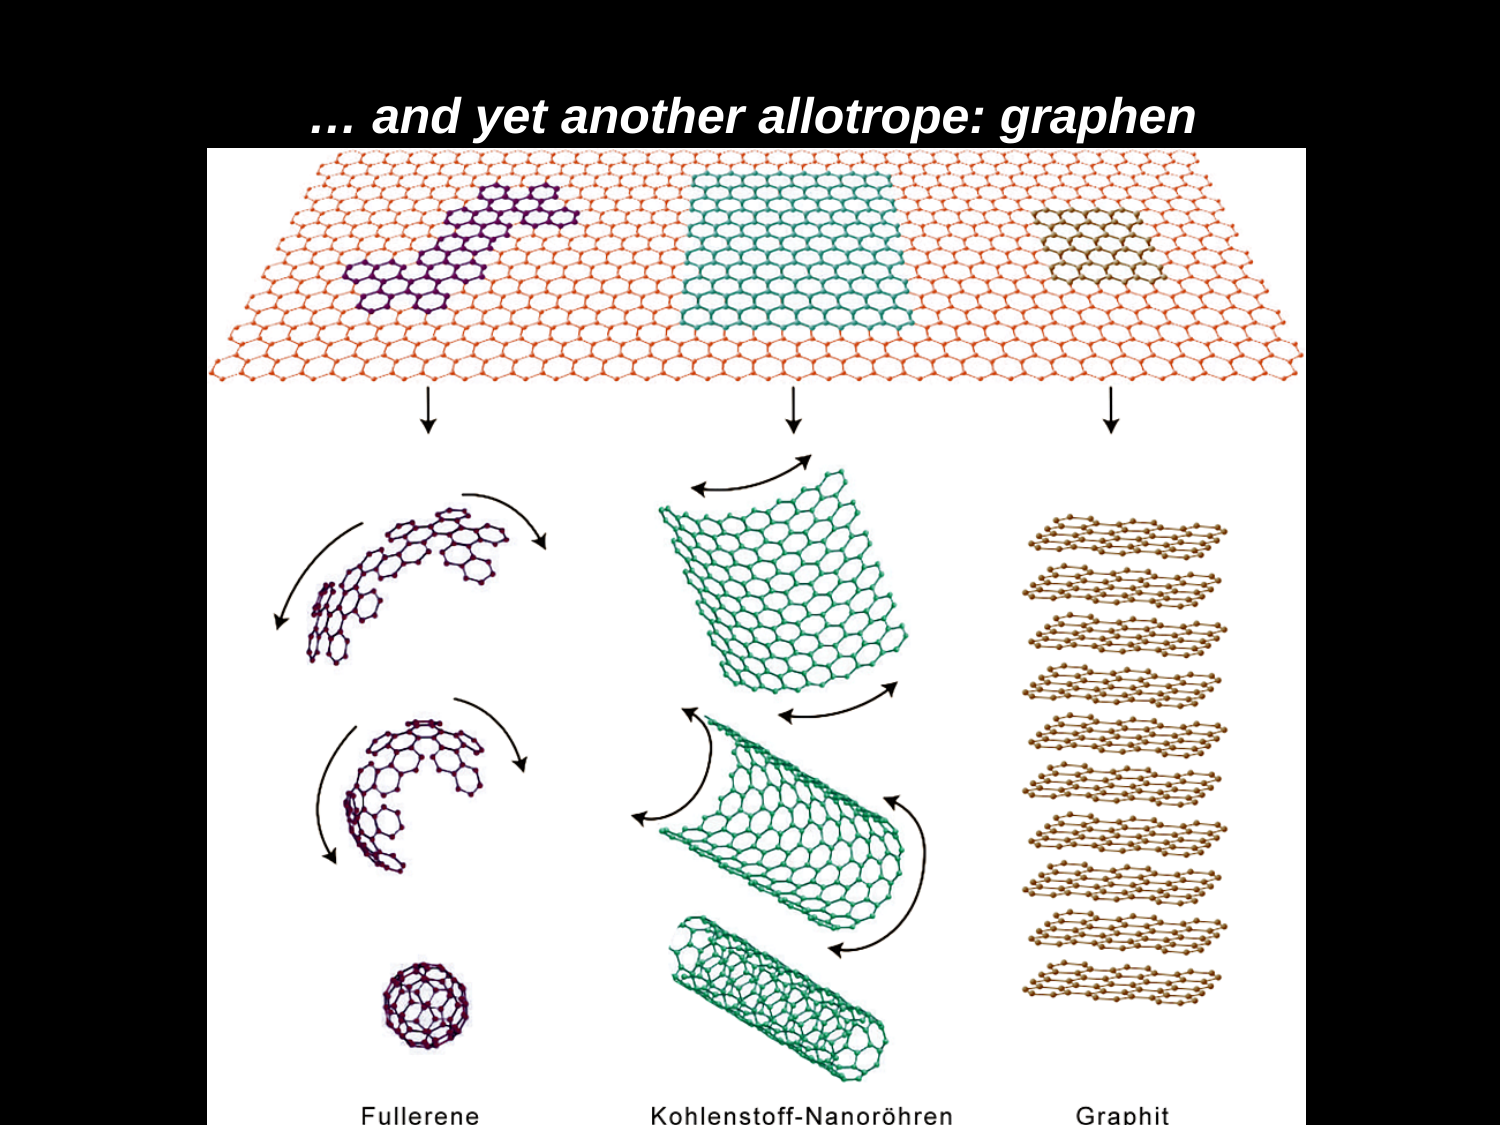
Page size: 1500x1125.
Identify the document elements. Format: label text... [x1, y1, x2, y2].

text_box … and yet another allotrope: graphen [64, 42, 1441, 185]
picture [206, 148, 1306, 1125]
